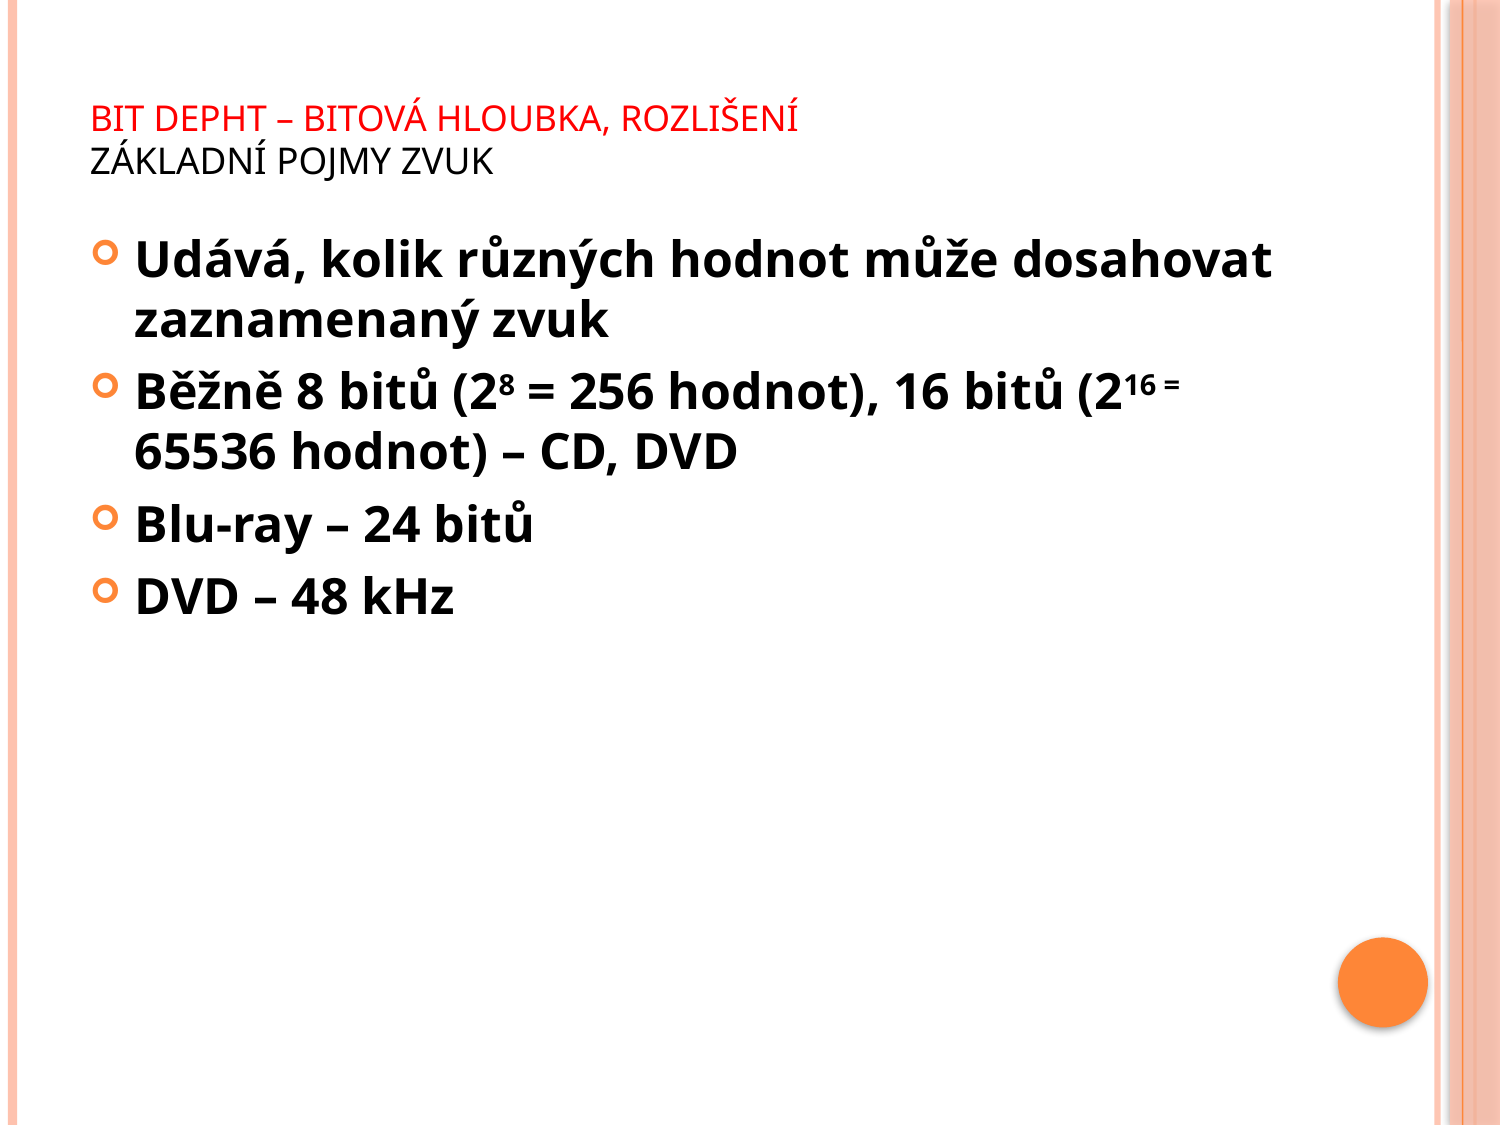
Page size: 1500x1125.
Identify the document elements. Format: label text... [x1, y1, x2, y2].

list Udává, kolik různých hodnot může dosahovat zaznamenaný zvuk Běžně 8 bitů (28 = 256 hodnot), 16 bitů (216 = 65536 hodnot) – CD, DVD Blu-ray – 24 bitů DVD – 48 kHz [75, 219, 1300, 1062]
title Bit depht – bitová hloubka, rozlišení Základní pojmy zvuk [75, 45, 1300, 219]
